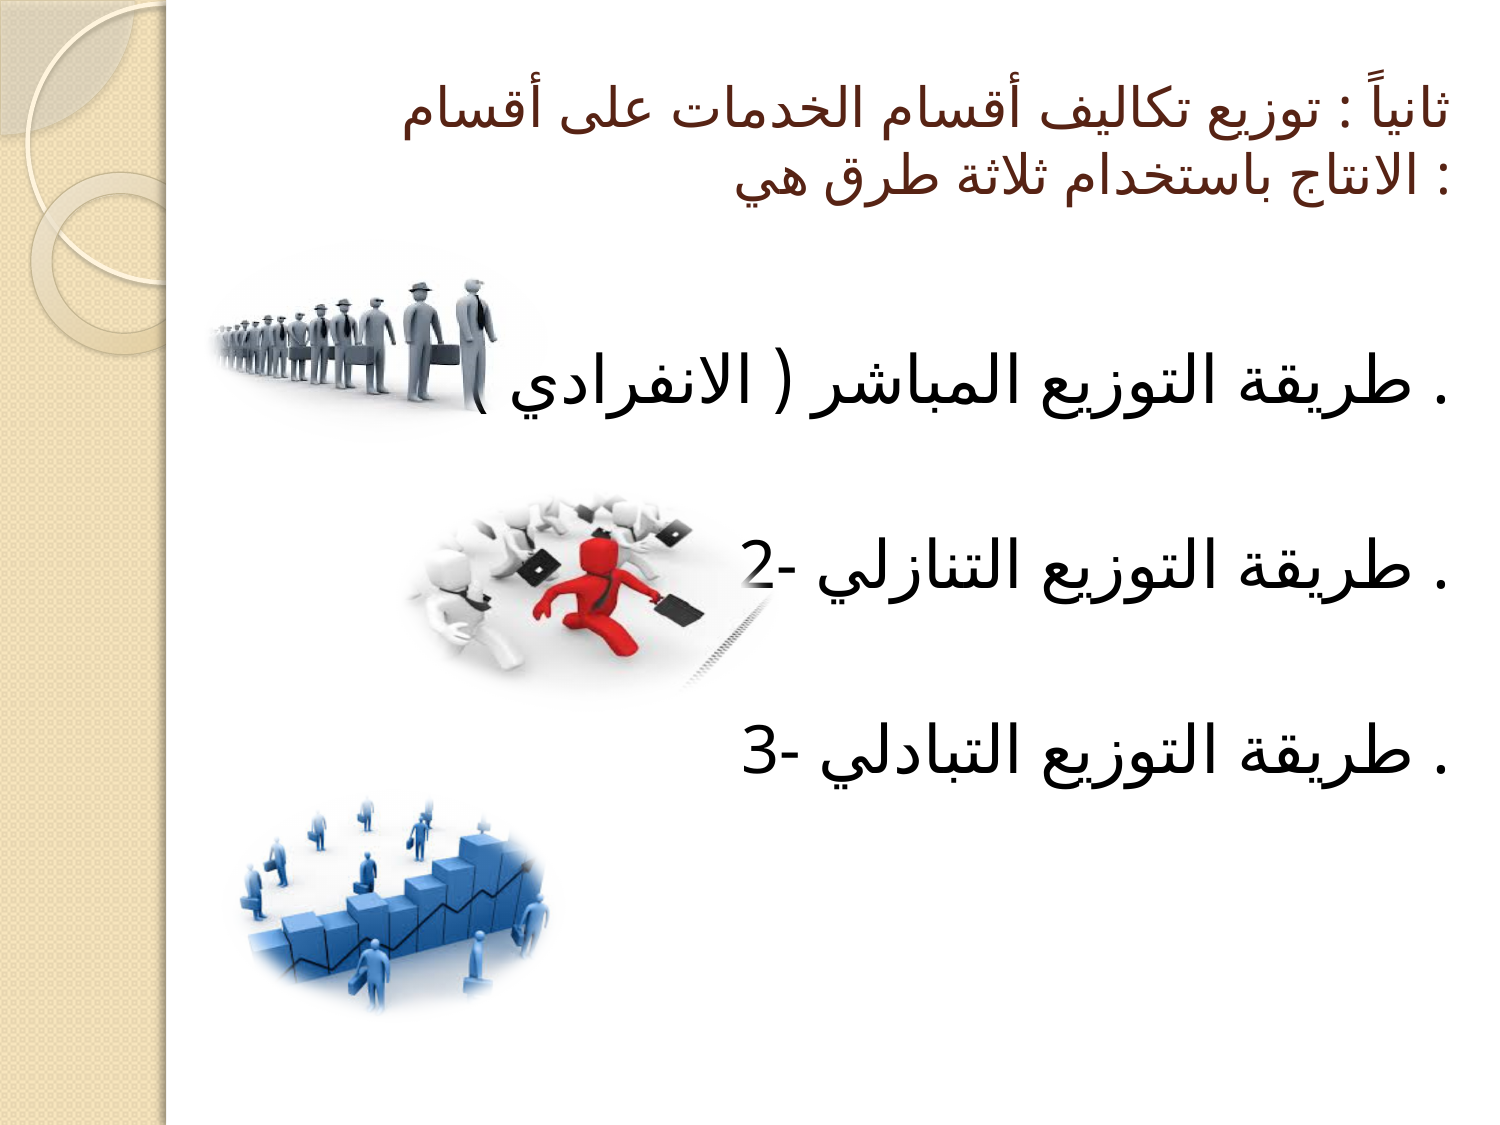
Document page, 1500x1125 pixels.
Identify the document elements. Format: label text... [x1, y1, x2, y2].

picture [199, 237, 553, 445]
list 1- طريقة التوزيع المباشر ( الانفرادي ) . 2- طريقة التوزيع التنازلي . 3- طريقة التوزيع التبادلي . [235, 237, 1466, 1025]
picture [218, 787, 569, 1026]
title ثانياً : توزيع تكاليف أقسام الخدمات على أقسام الانتاج باستخدام ثلاثة طرق هي : [235, 45, 1466, 233]
picture [393, 487, 782, 713]
